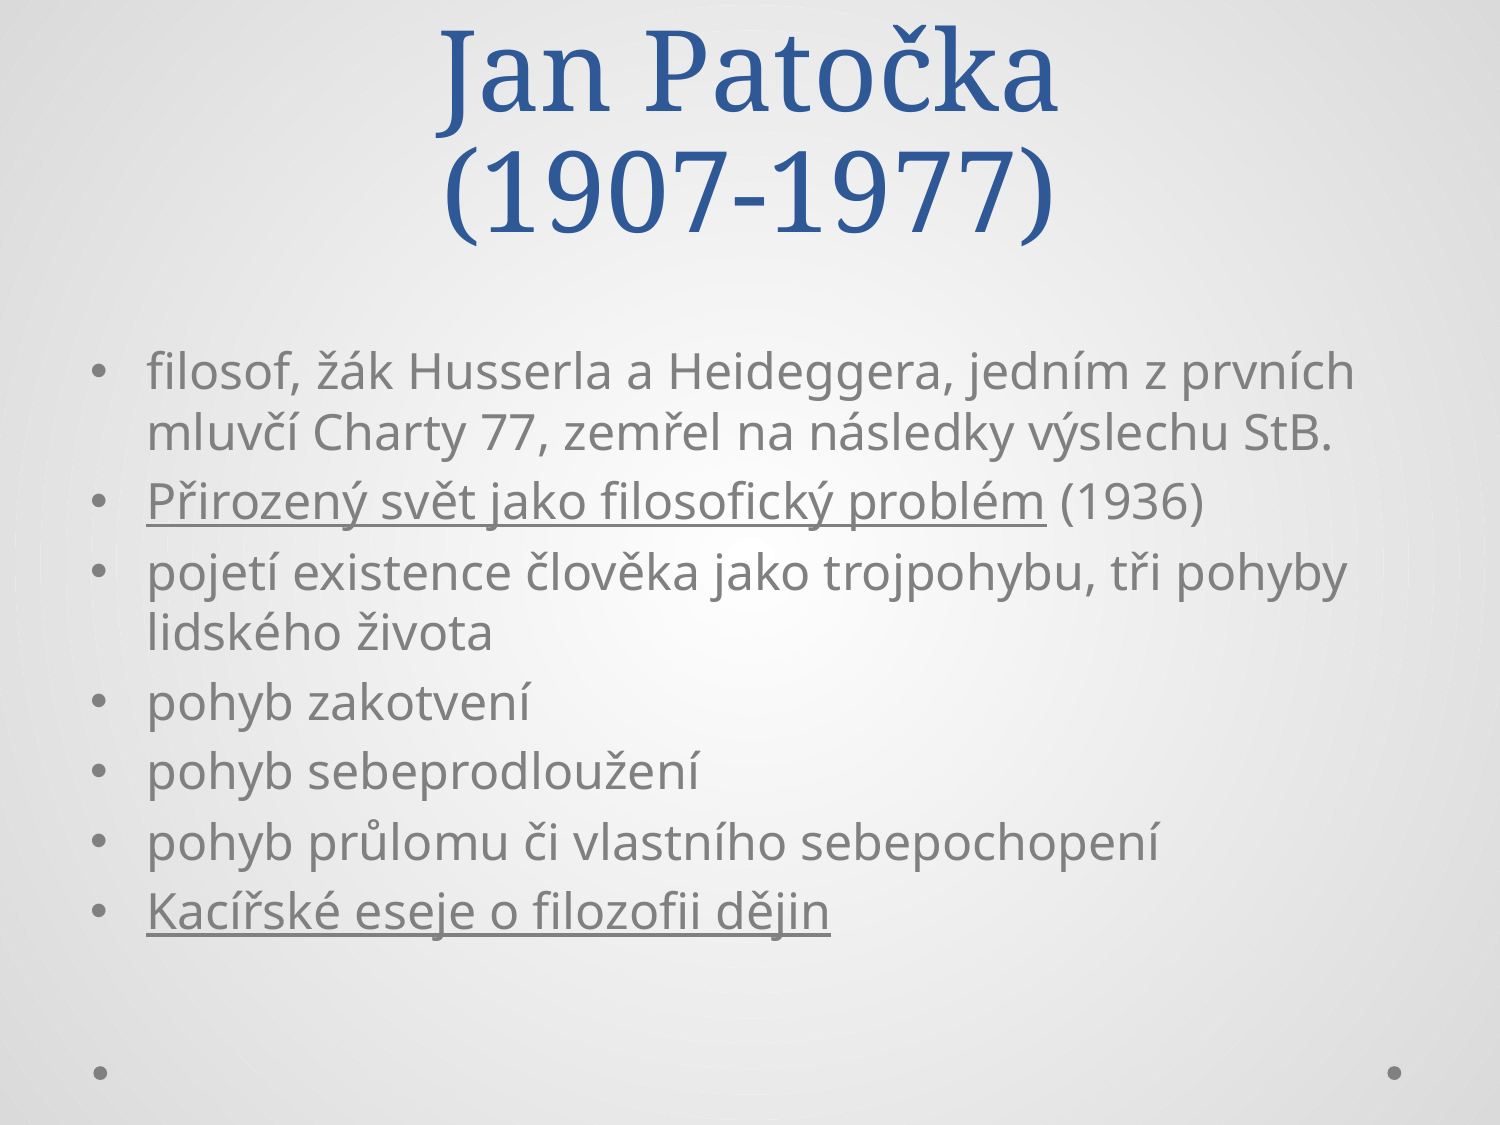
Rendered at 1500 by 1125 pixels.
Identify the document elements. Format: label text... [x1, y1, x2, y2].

title Jan Patočka (1907-1977) [75, 0, 1425, 262]
list filosof, žák Husserla a Heideggera, jedním z prvních mluvčí Charty 77, zemřel na následky výslechu StB. Přirozený svět jako filosofický problém (1936) pojetí existence člověka jako trojpohybu, tři pohyby lidského života pohyb zakotvení pohyb sebeprodloužení pohyb průlomu či vlastního sebepochopení Kacířské eseje o filozofii dějin [75, 262, 1425, 1005]
